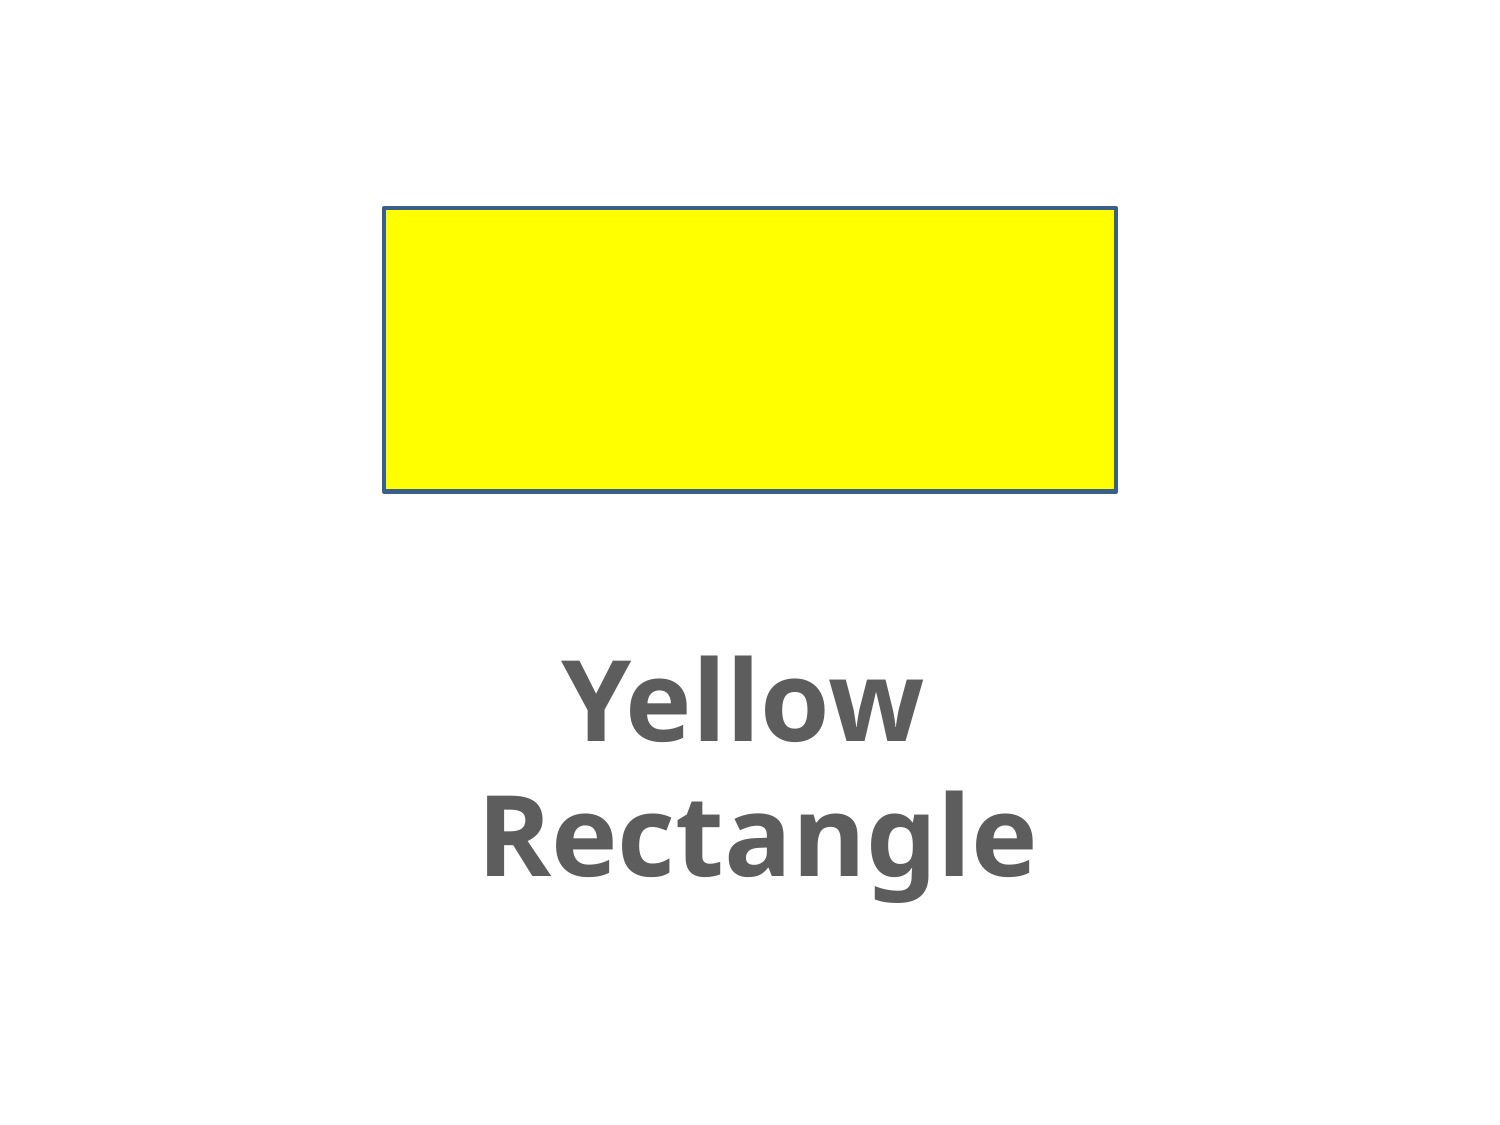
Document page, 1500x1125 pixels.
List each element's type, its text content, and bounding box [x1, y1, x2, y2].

text_box Yellow Rectangle [462, 621, 1054, 907]
text_box [382, 206, 1118, 494]
